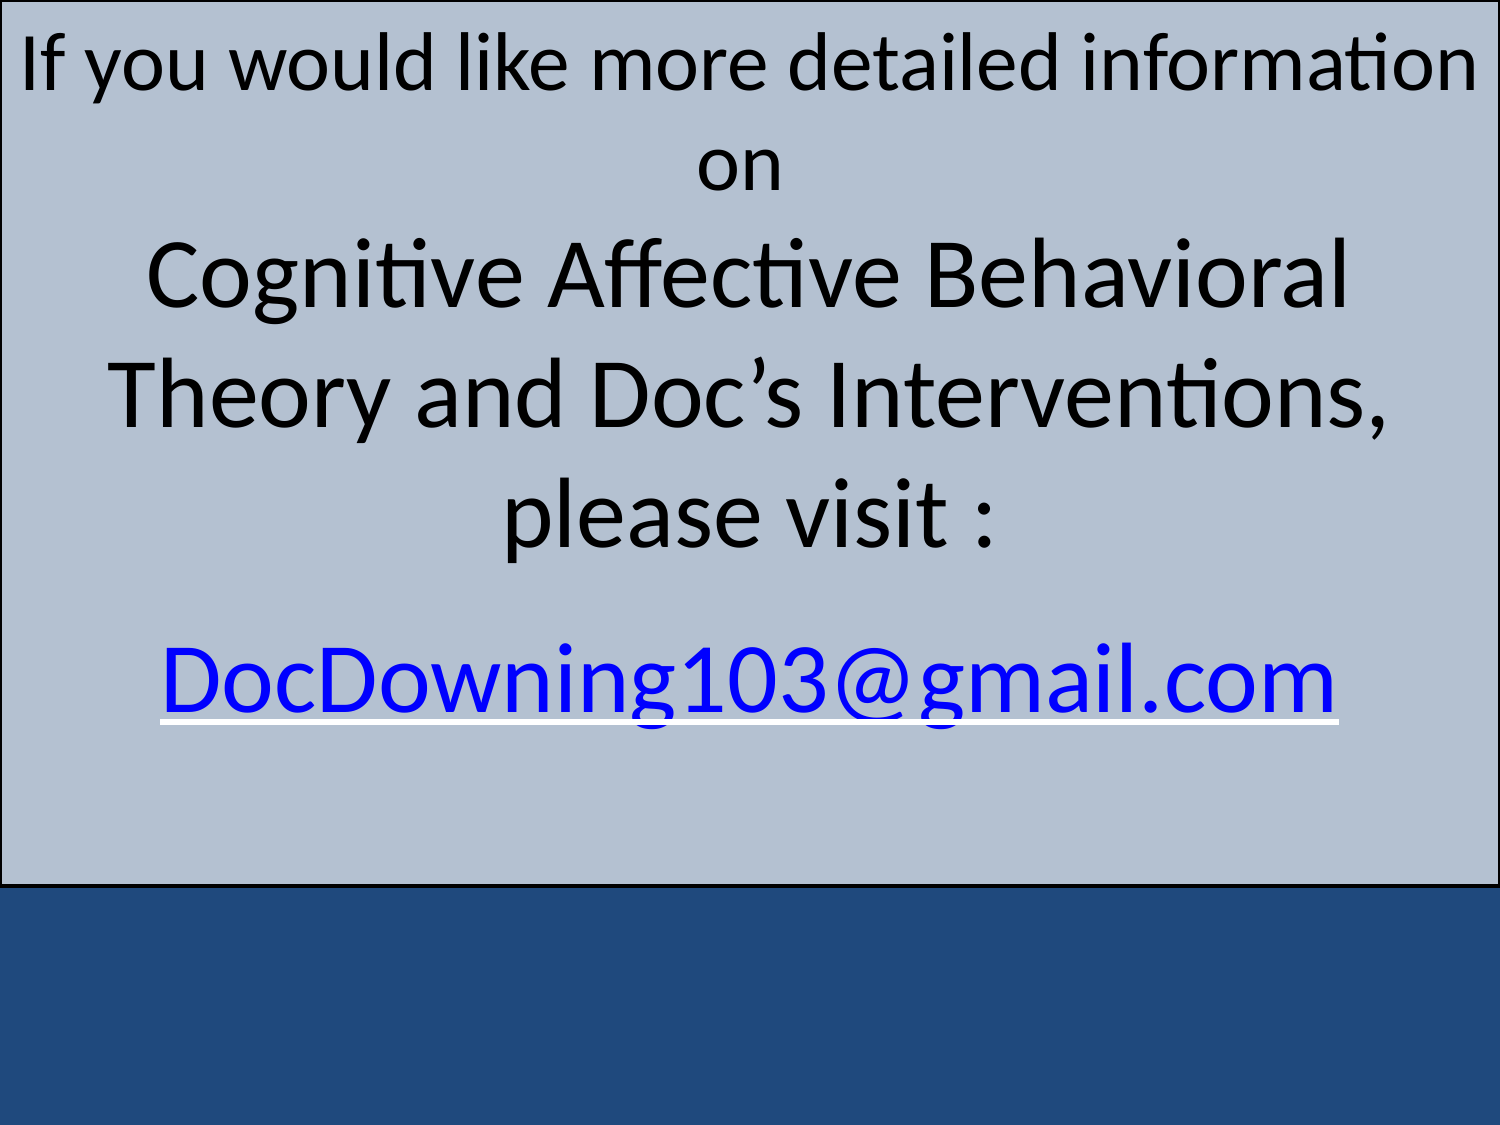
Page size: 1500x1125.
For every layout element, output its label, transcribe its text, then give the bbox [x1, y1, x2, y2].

text_box If you would like more detailed information on Cognitive Affective Behavioral Theory and Doc’s Interventions, please visit : DocDowning103@gmail.com [0, 0, 1500, 888]
